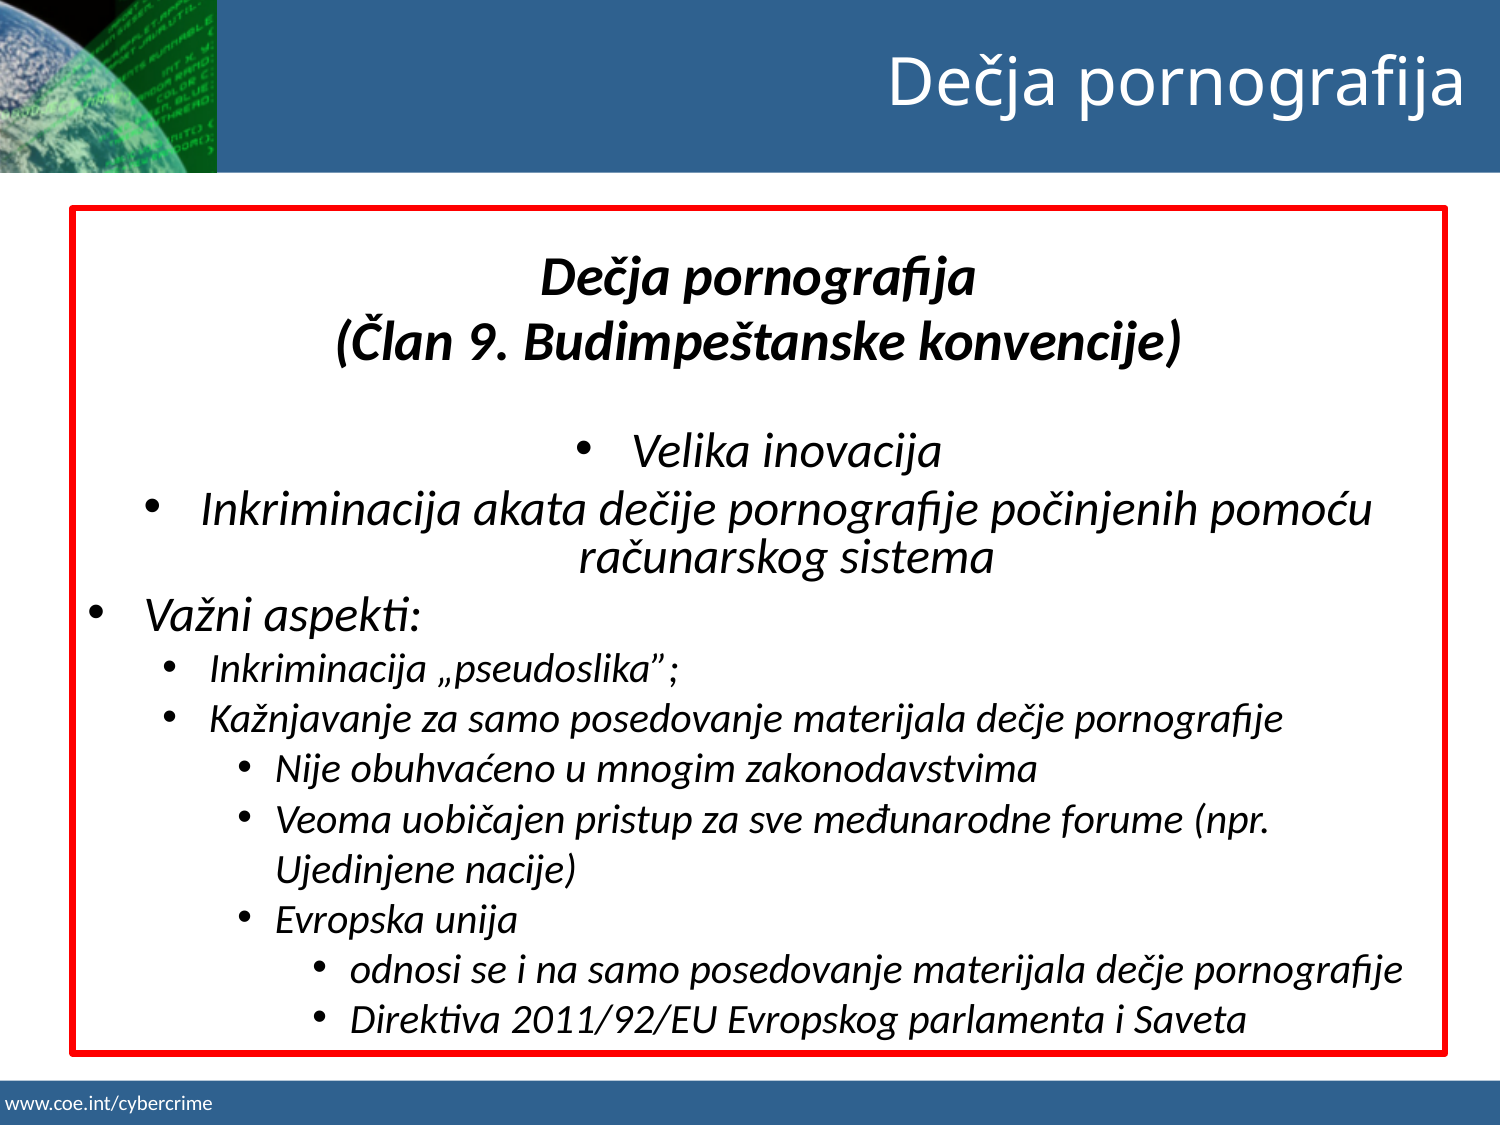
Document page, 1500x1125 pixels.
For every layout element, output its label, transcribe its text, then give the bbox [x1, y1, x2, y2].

text_box Dečja pornografija (Član 9. Budimpeštanske konvencije) Velika inovacija Inkriminacija akata dečije pornografije počinjenih pomoću računarskog sistema Važni aspekti: Inkriminacija „pseudoslika”; Kažnjavanje za samo posedovanje materijala dečje pornografije Nije obuhvaćeno u mnogim zakonodavstvima Veoma uobičajen pristup za sve međunarodne forume (npr. Ujedinjene nacije) Evropska unija odnosi se i na samo posedovanje materijala dečje pornografije Direktiva 2011/92/EU Evropskog parlamenta i Saveta [72, 208, 1446, 1054]
picture [0, 0, 217, 173]
text_box Dečja pornografija [230, 31, 1483, 126]
